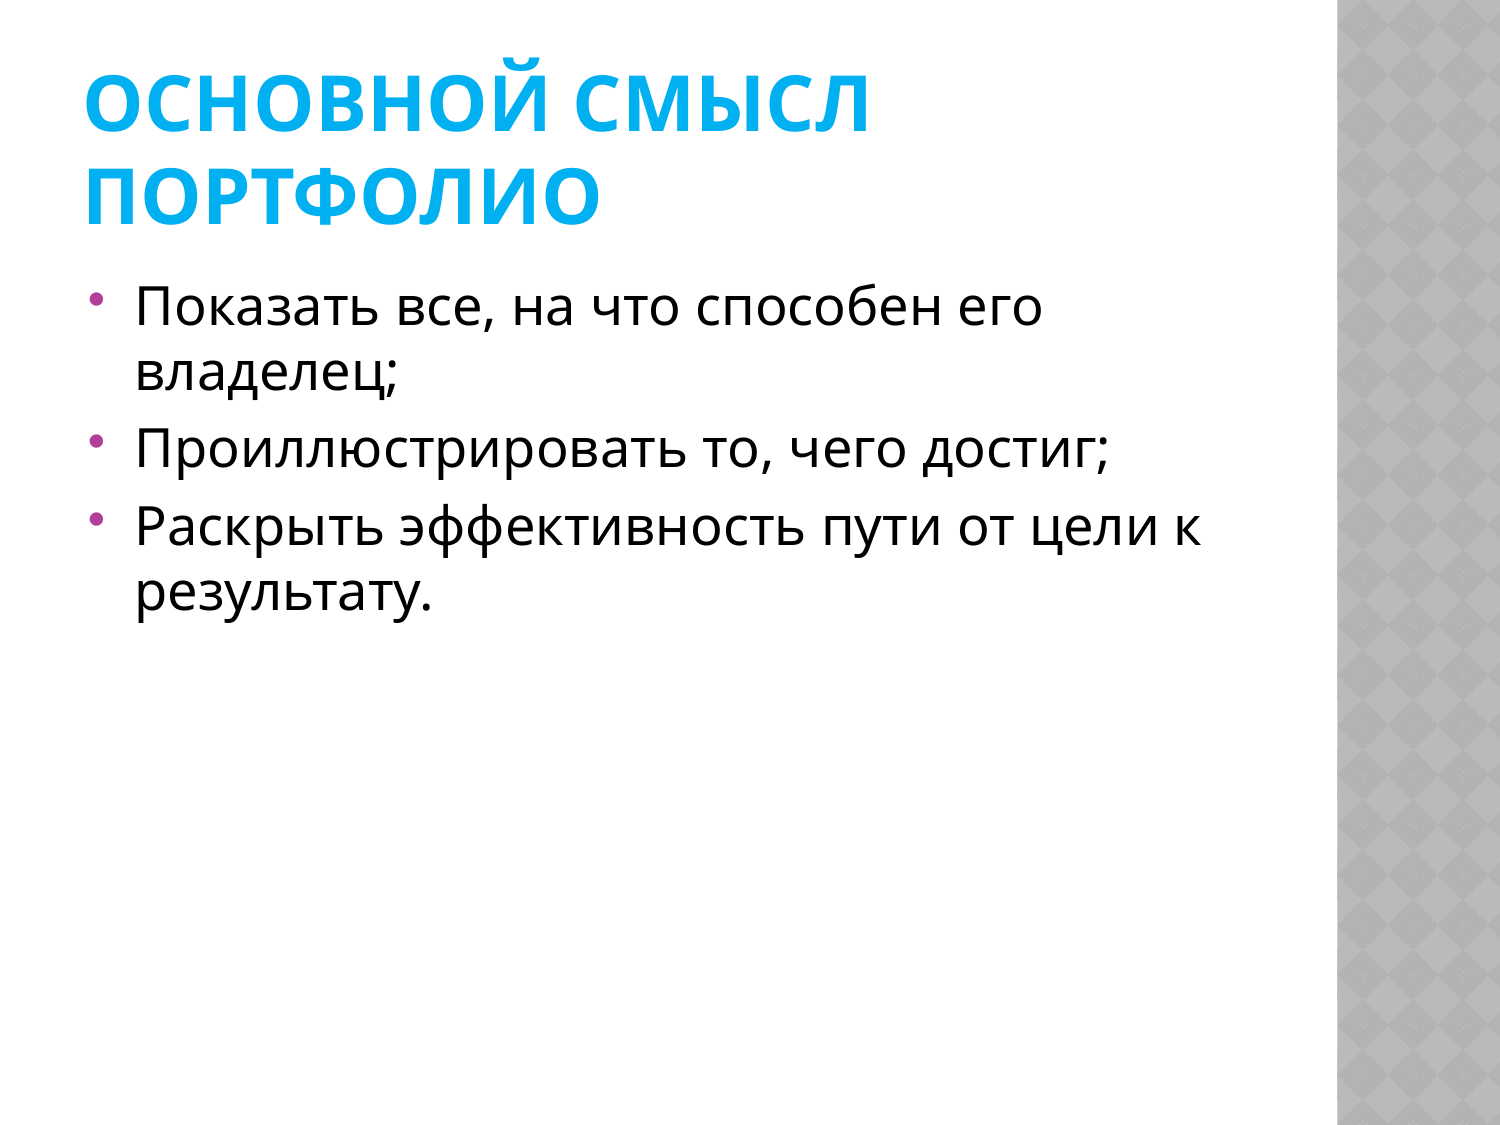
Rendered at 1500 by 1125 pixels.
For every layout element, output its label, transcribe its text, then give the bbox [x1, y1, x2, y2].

list Показать все, на что способен его владелец; Проиллюстрировать то, чего достиг; Раскрыть эффективность пути от цели к результату. [75, 264, 1263, 1059]
title Основной смысл портфолио [75, 52, 1263, 240]
